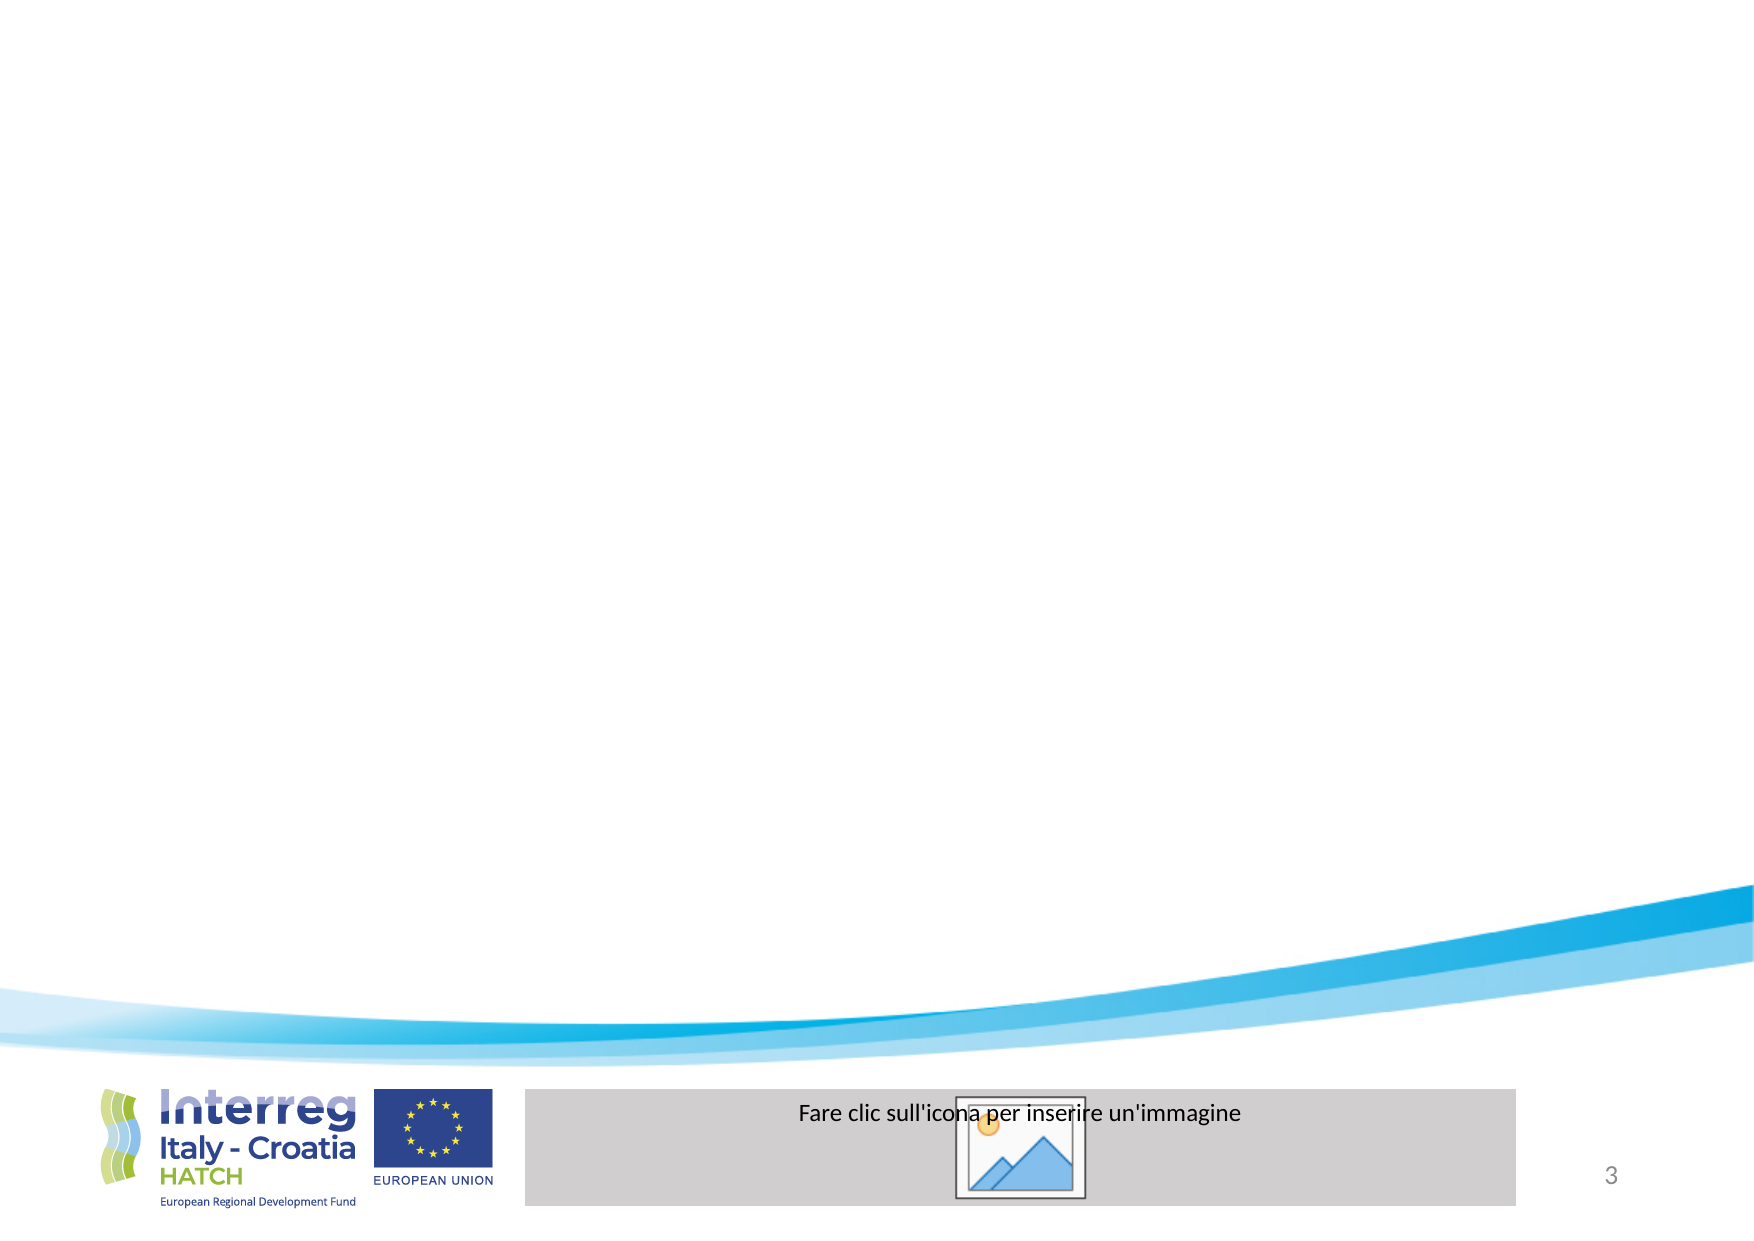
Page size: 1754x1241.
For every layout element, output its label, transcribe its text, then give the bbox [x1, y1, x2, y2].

slide_number 3 [1532, 1140, 1634, 1207]
picture [0, 884, 1754, 1218]
